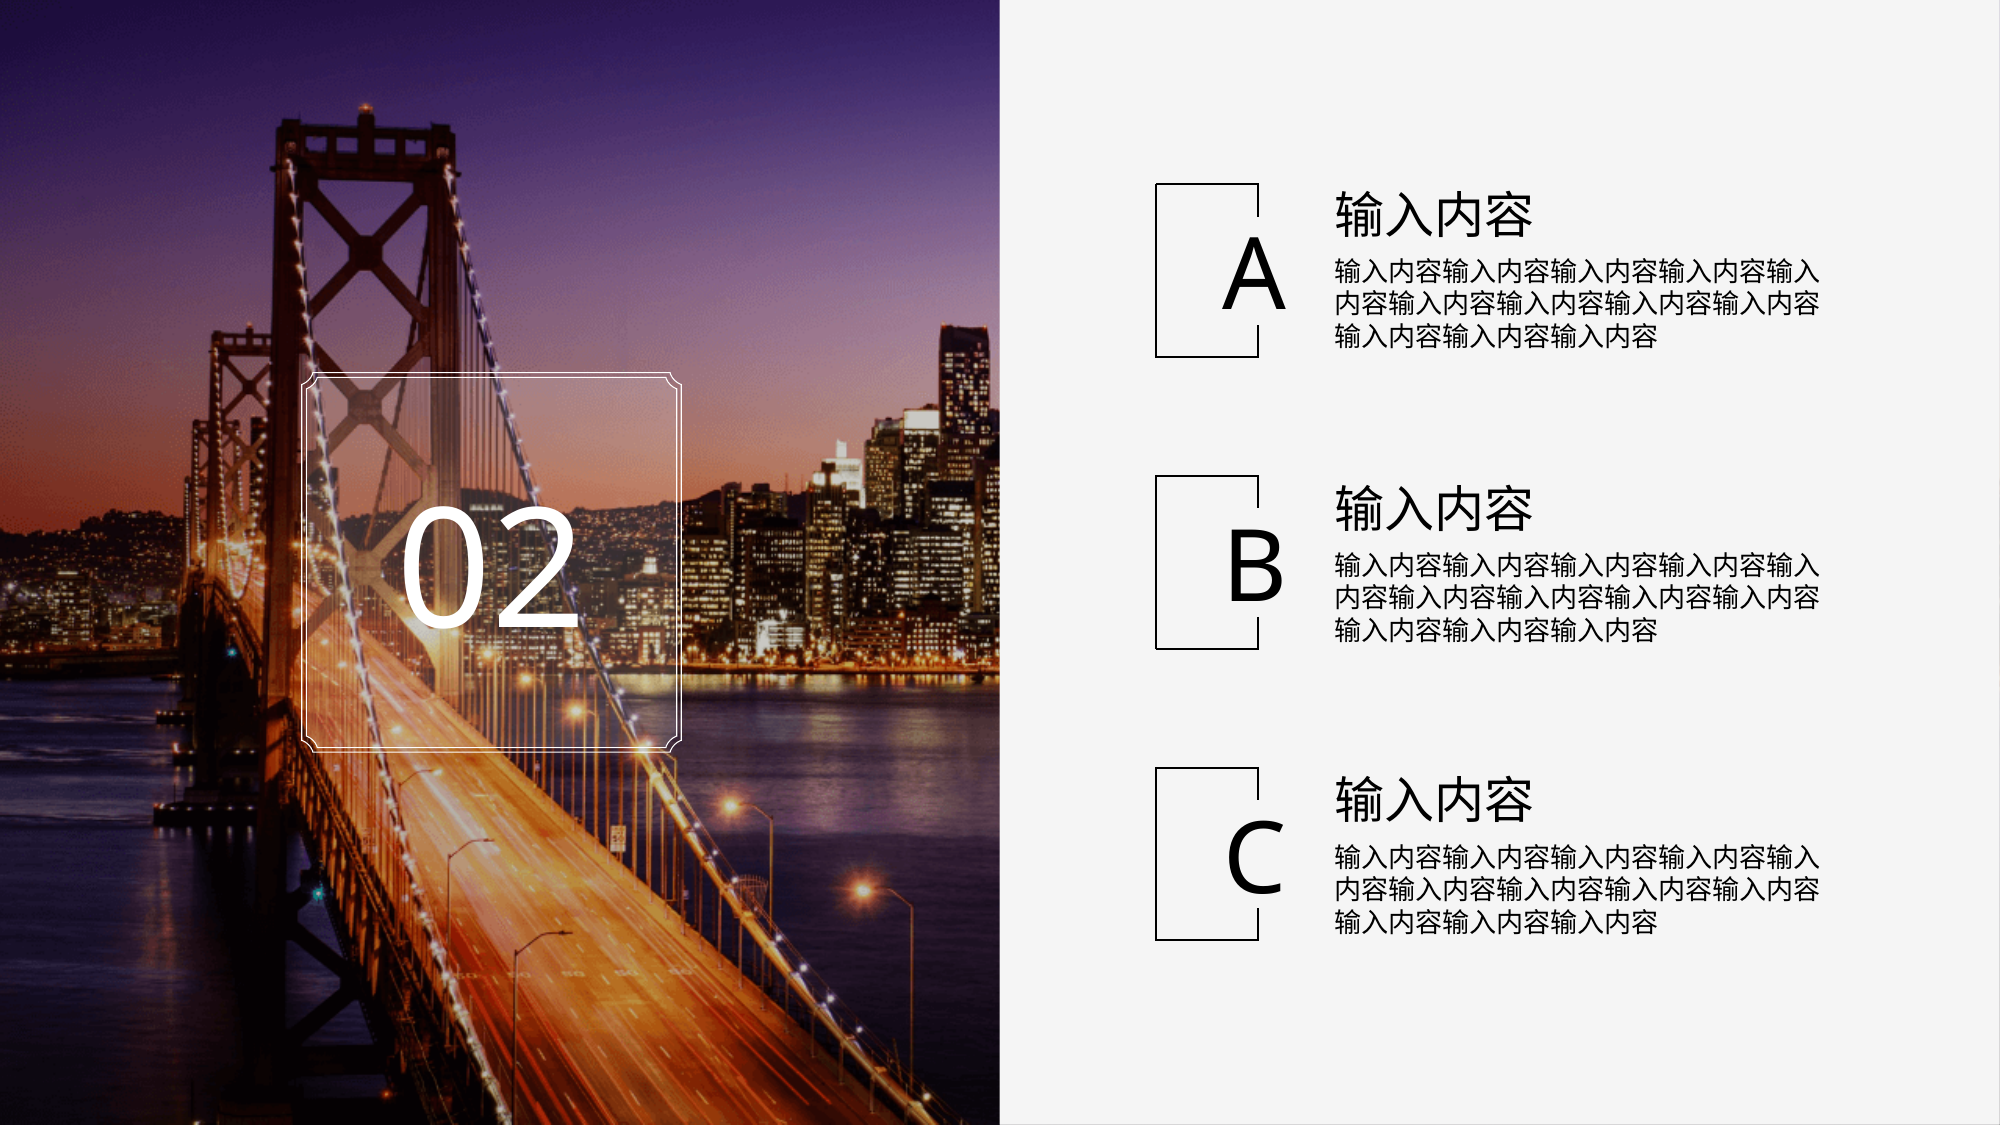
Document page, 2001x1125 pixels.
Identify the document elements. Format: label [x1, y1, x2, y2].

text_box [1156, 183, 1303, 359]
text_box [301, 372, 682, 753]
text_box [1156, 475, 1303, 650]
picture [0, 0, 2001, 1125]
text_box [1319, 175, 1843, 361]
text_box [1319, 761, 1843, 947]
text_box [1156, 766, 1303, 942]
text_box [1319, 469, 1843, 655]
